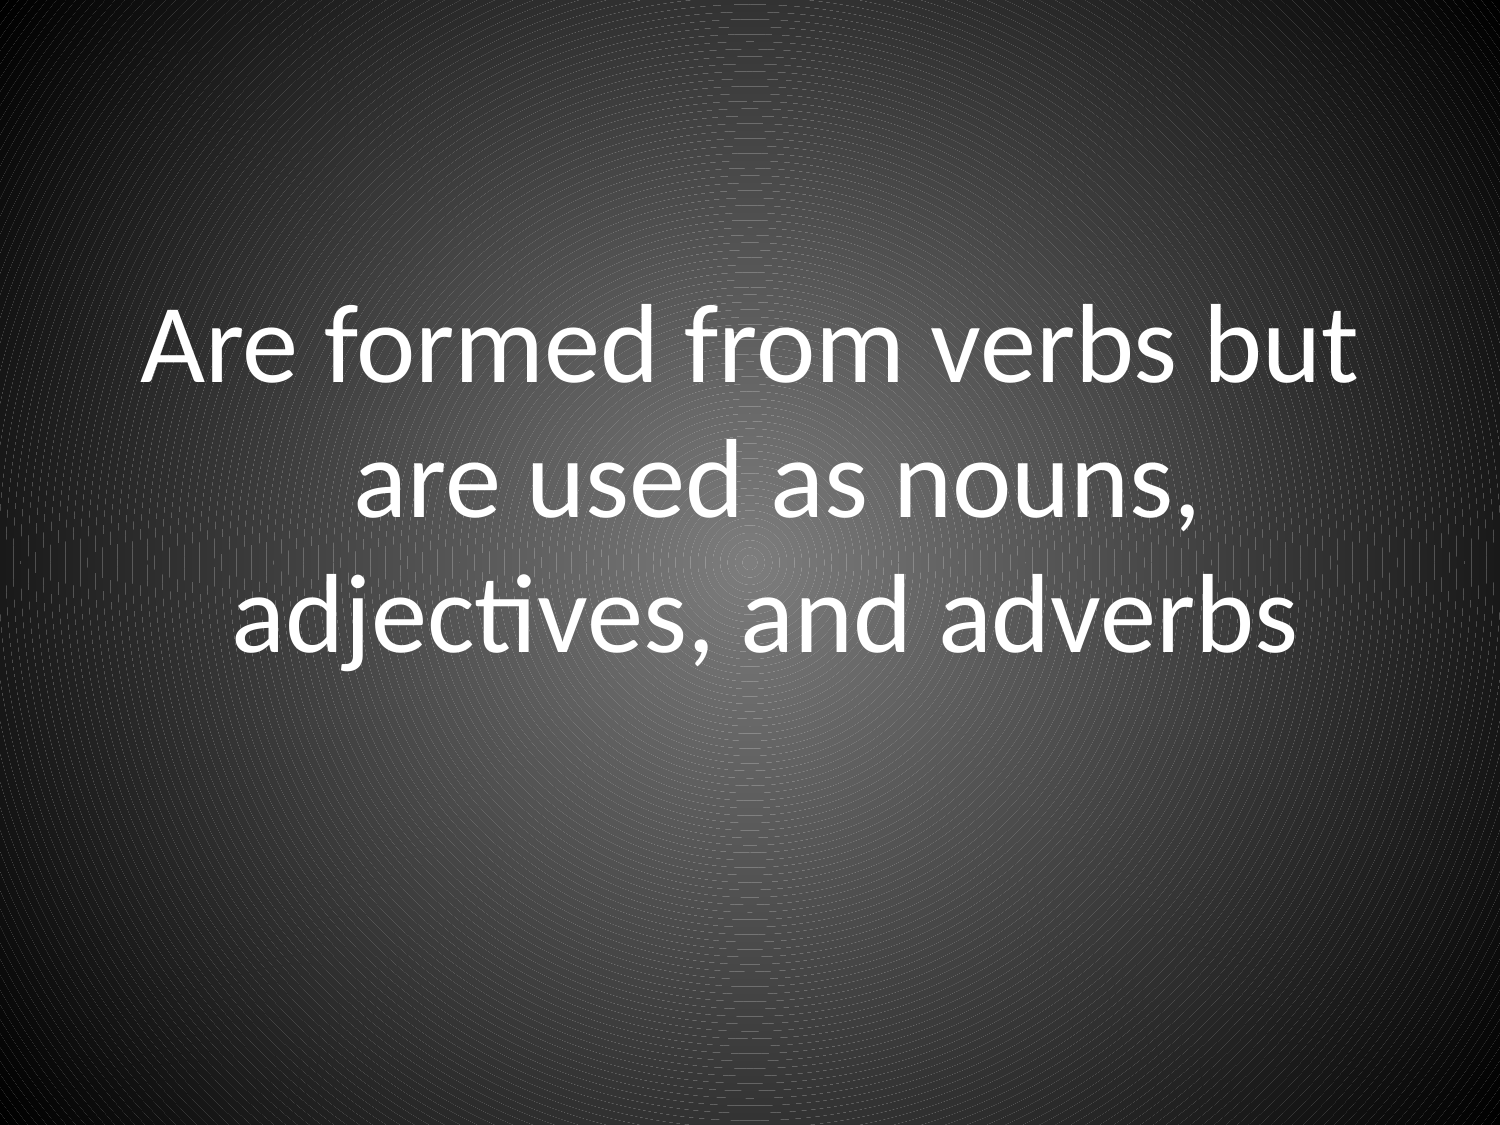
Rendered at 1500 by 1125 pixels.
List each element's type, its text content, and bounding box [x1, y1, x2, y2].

list Are formed from verbs but are used as nouns, adjectives, and adverbs [75, 262, 1425, 1005]
